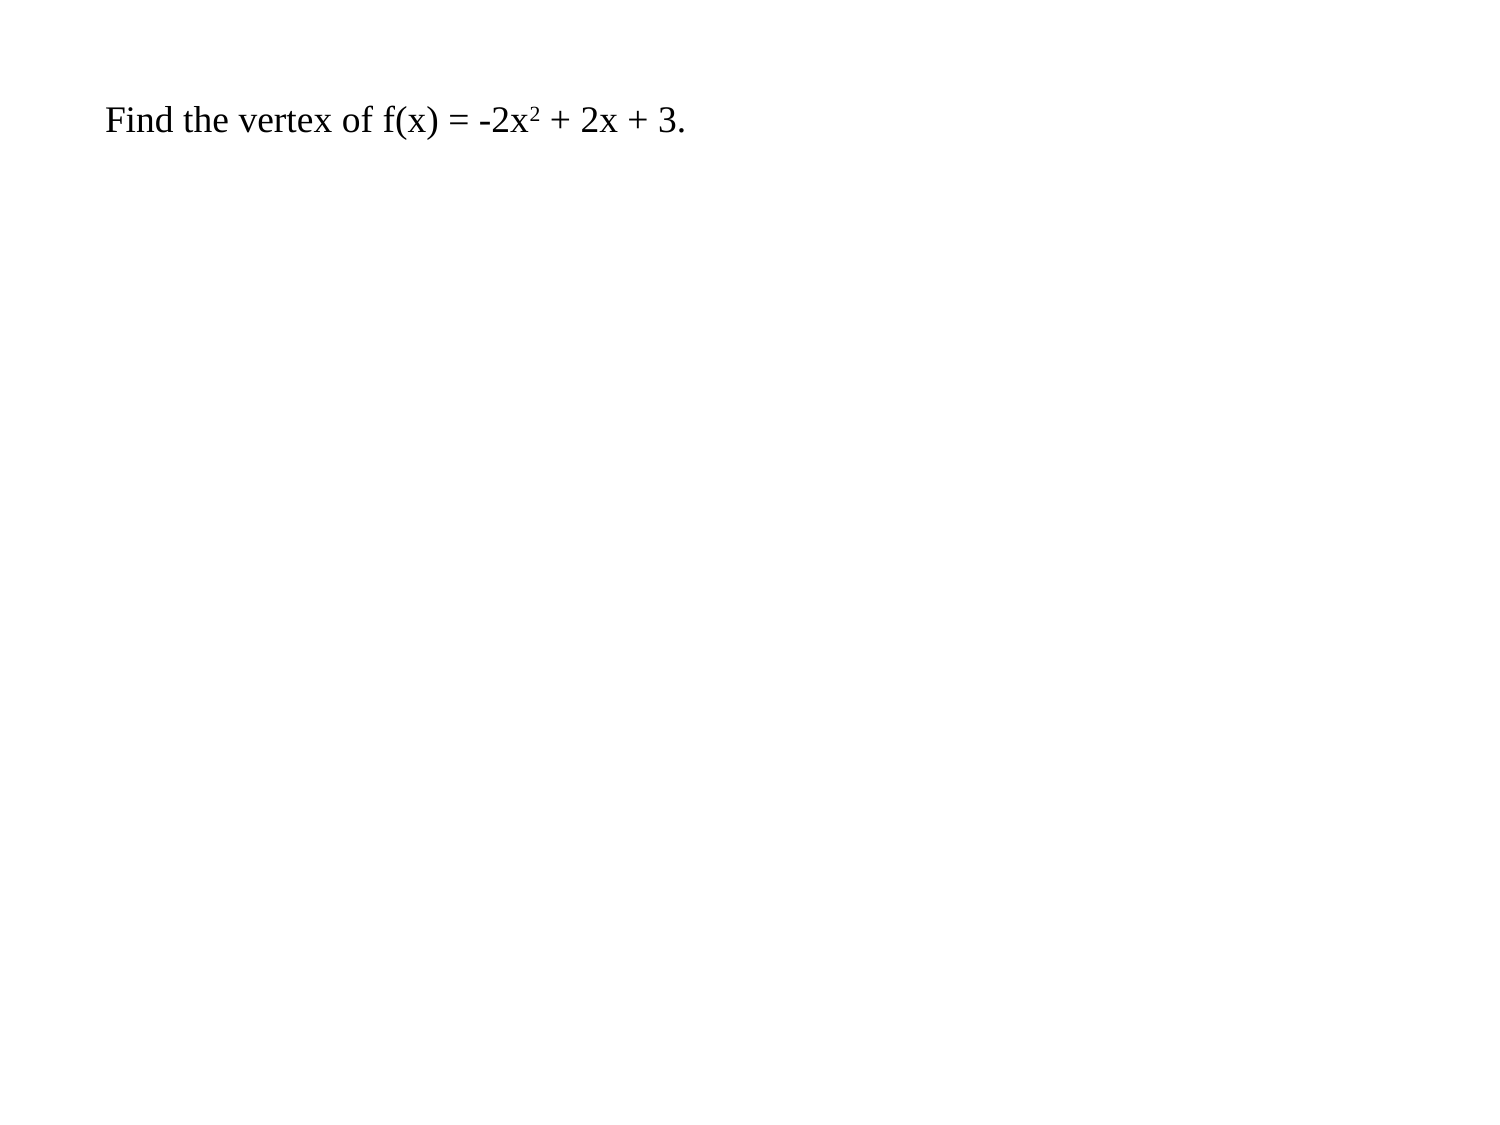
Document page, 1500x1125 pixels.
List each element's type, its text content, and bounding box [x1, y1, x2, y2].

text_box Find the vertex of f(x) = -2x2 + 2x + 3. [90, 87, 702, 148]
